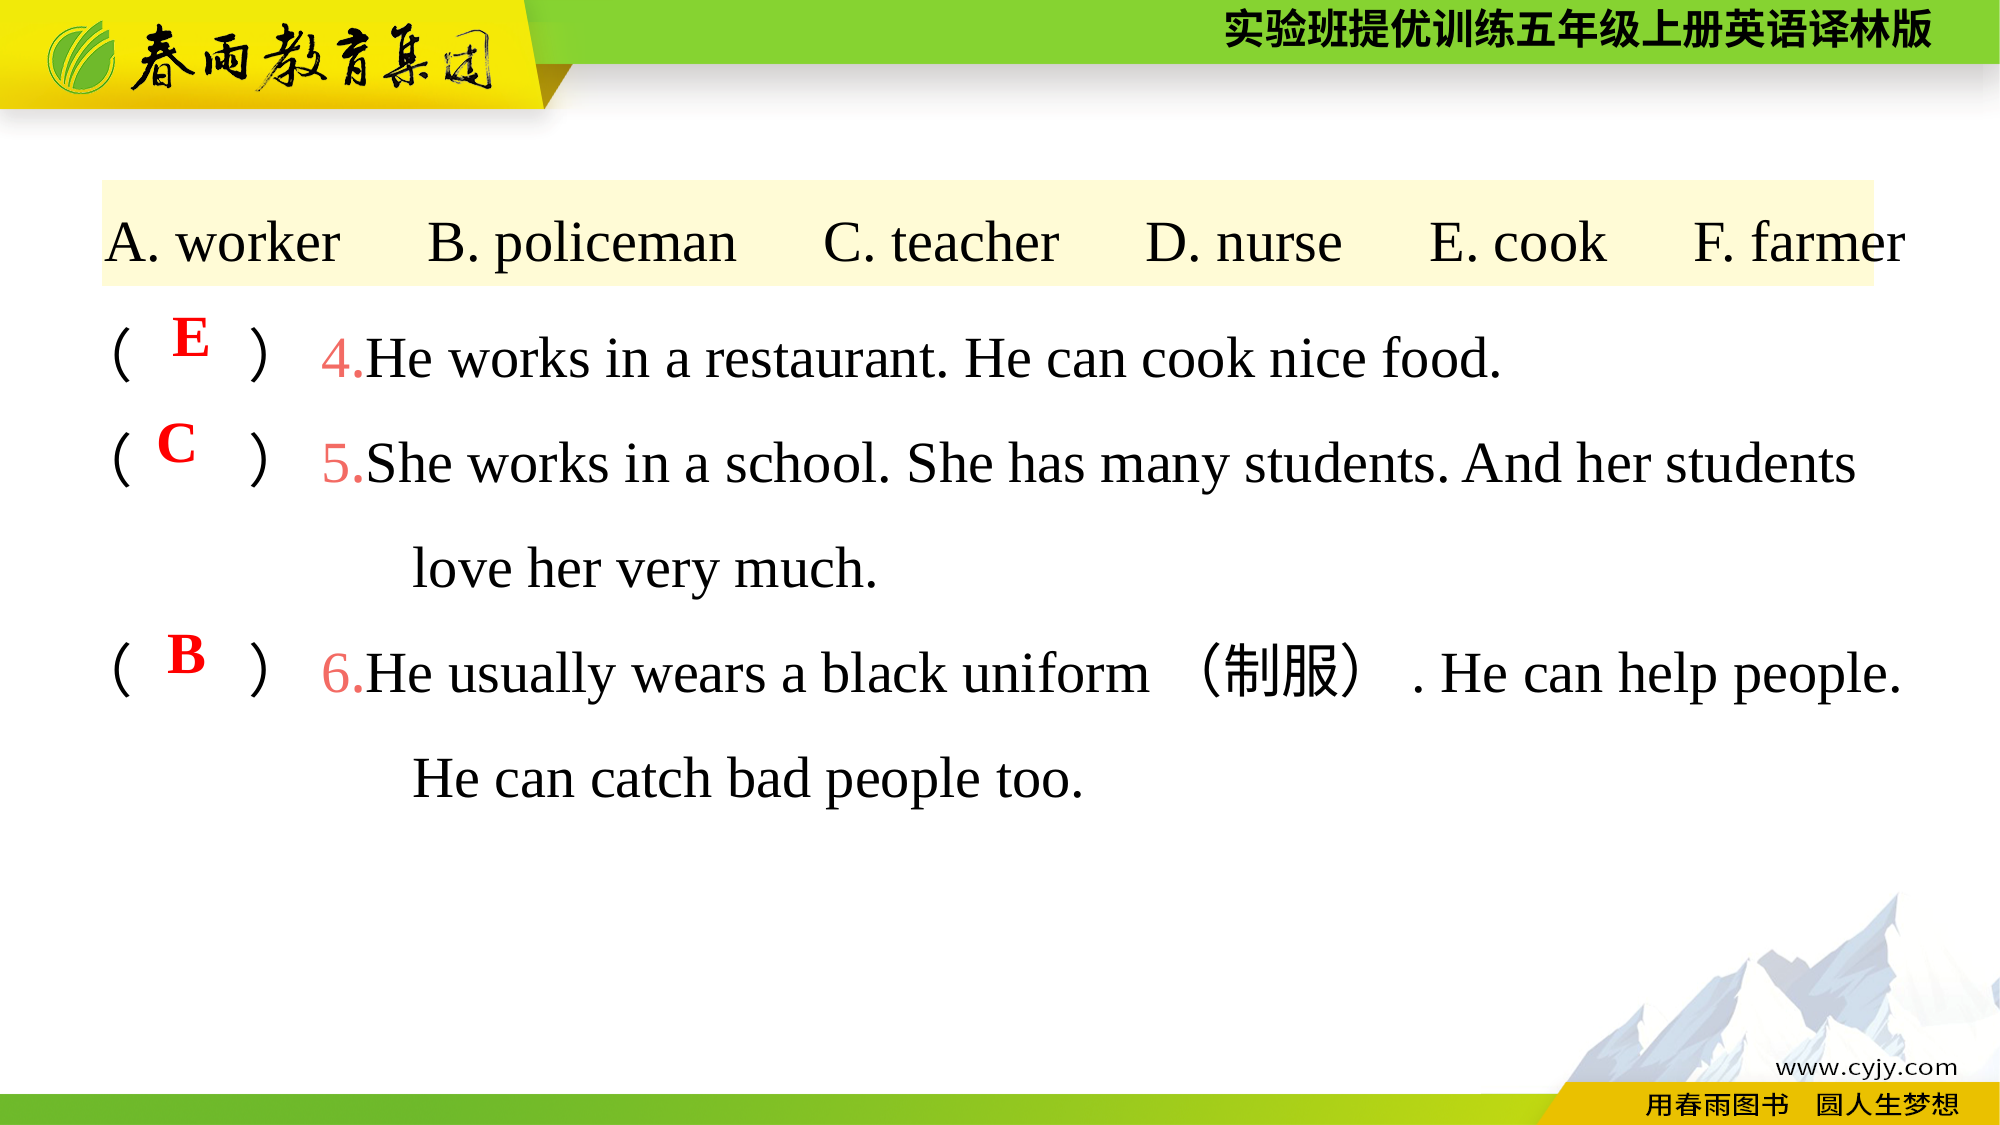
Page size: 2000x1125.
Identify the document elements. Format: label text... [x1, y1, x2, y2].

text_box B [152, 608, 222, 694]
text_box E [157, 297, 226, 376]
list （ ）4.He works in a restaurant. He can cook nice food. （ ）5.She works in a school. She has many students. And her students love her very much. （ ）6.He usually wears a black uniform（制服）. He can help people. He can catch bad people too. [59, 277, 1944, 823]
picture [0, 0, 2000, 1125]
text_box A. worker B. policeman C. teacher D. nurse E. cook F. farmer [86, 160, 1925, 281]
text_box C [141, 397, 213, 482]
